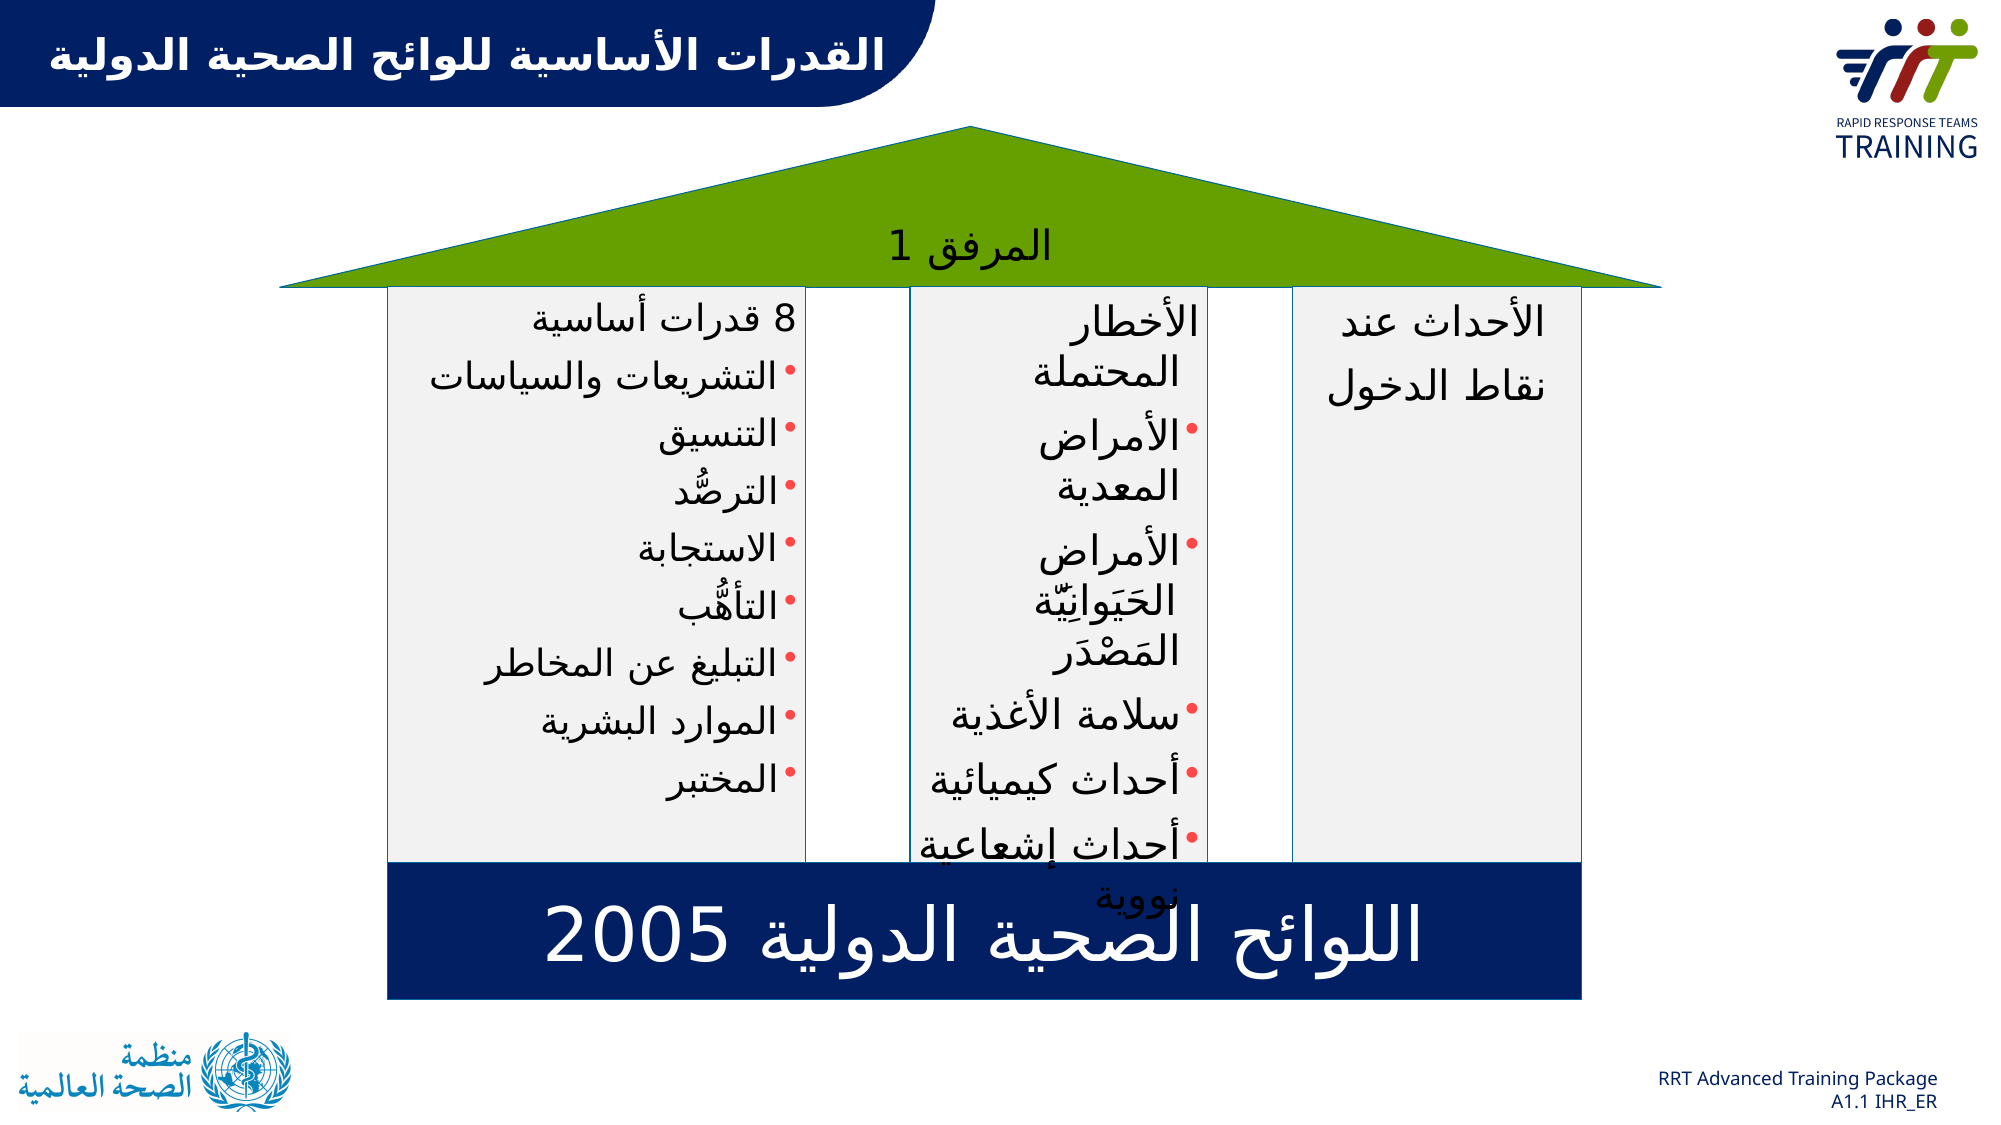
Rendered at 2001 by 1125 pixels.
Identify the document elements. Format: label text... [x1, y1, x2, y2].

picture [19, 1032, 291, 1112]
picture [0, 0, 936, 107]
picture [248, 1047, 254, 1056]
picture [1835, 19, 1978, 167]
title القدرات الأساسية للوائح الصحية الدولية [40, 3, 910, 111]
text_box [279, 126, 1662, 1000]
